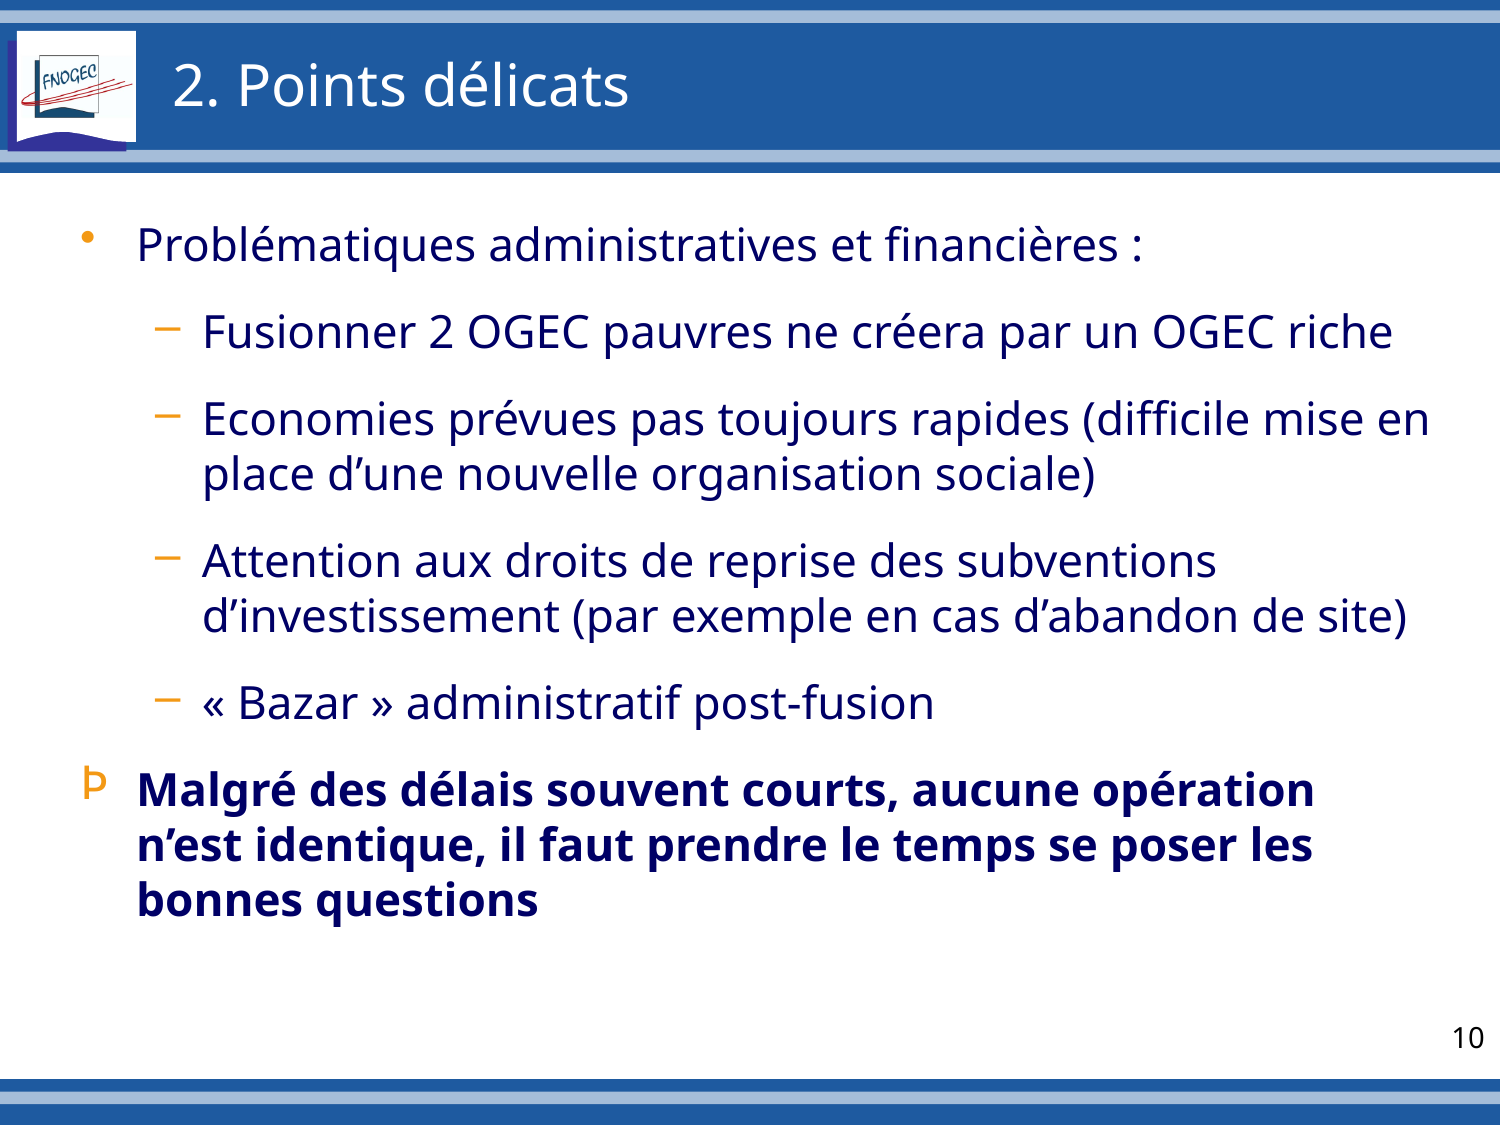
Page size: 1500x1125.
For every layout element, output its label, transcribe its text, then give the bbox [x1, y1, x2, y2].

slide_number 10 [1149, 1011, 1500, 1090]
picture [18, 51, 136, 123]
text_box Problématiques administratives et financières : Fusionner 2 OGEC pauvres ne créera par un OGEC riche Economies prévues pas toujours rapides (difficile mise en place d’une nouvelle organisation sociale) Attention aux droits de reprise des subventions d’investissement (par exemple en cas d’abandon de site) « Bazar » administratif post-fusion Malgré des délais souvent courts, aucune opération n’est identique, il faut prendre le temps se poser les bonnes questions [64, 208, 1447, 657]
title 2. Points délicats [157, 36, 1412, 130]
